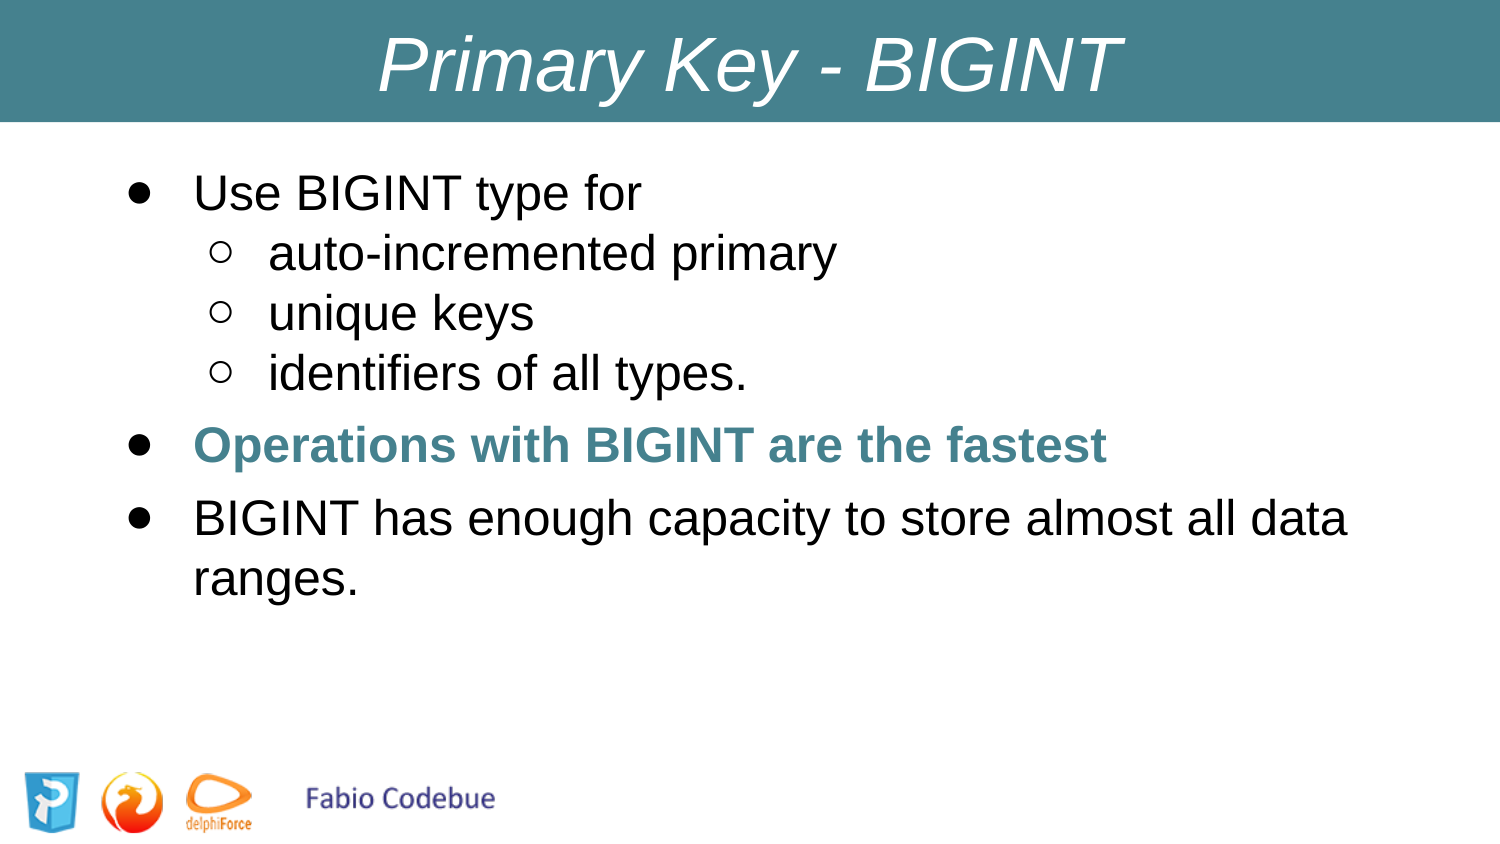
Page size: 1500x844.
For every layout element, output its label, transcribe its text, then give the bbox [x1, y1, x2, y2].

list Use BIGINT type for auto-incremented primary unique keys identifiers of all types. Operations with BIGINT are the fastest BIGINT has enough capacity to store almost all data ranges. [103, 145, 1397, 760]
picture [0, 123, 1500, 844]
text_box Primary Key - BIGINT [0, 0, 1500, 123]
